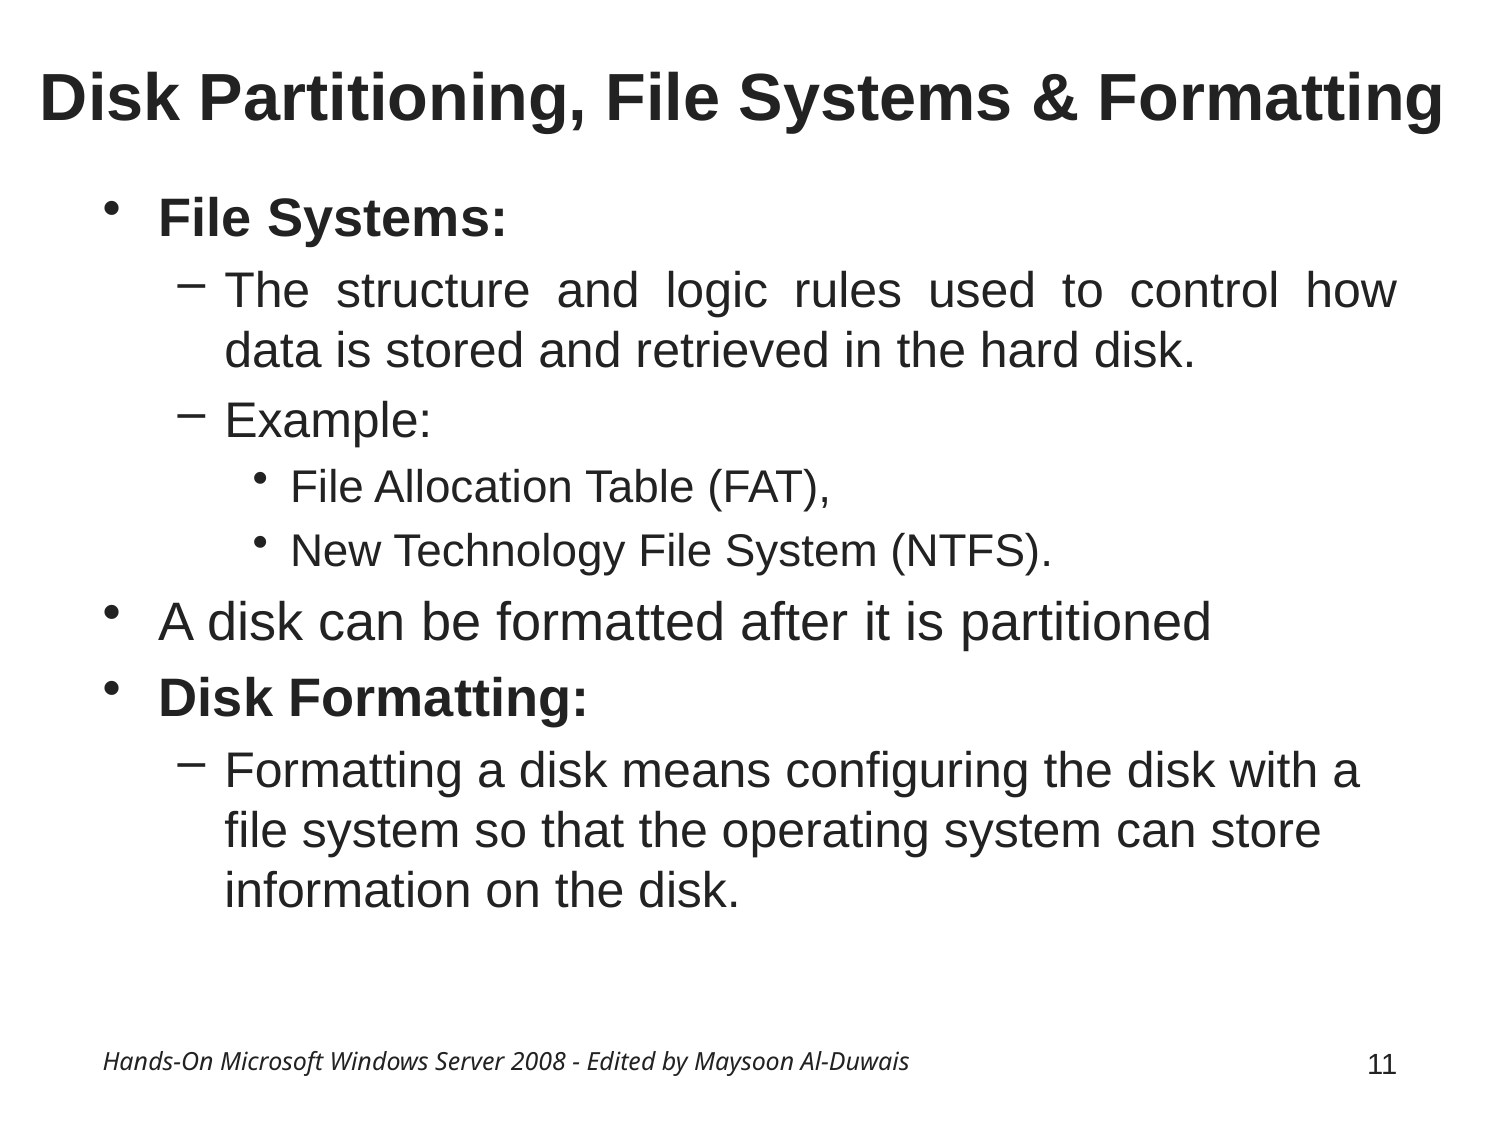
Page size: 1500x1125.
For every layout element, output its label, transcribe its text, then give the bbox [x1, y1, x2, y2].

slide_number 11 [1074, 1037, 1413, 1101]
title Disk Partitioning, File Systems & Formatting [0, 0, 1500, 188]
list File Systems: The structure and logic rules used to control how data is stored and retrieved in the hard disk. Example: File Allocation Table (FAT), New Technology File System (NTFS). A disk can be formatted after it is partitioned Disk Formatting: Formatting a disk means configuring the disk with a file system so that the operating system can store information on the disk. [87, 188, 1413, 926]
footer Hands-On Microsoft Windows Server 2008 - Edited by Maysoon Al-Duwais [87, 1037, 1074, 1101]
